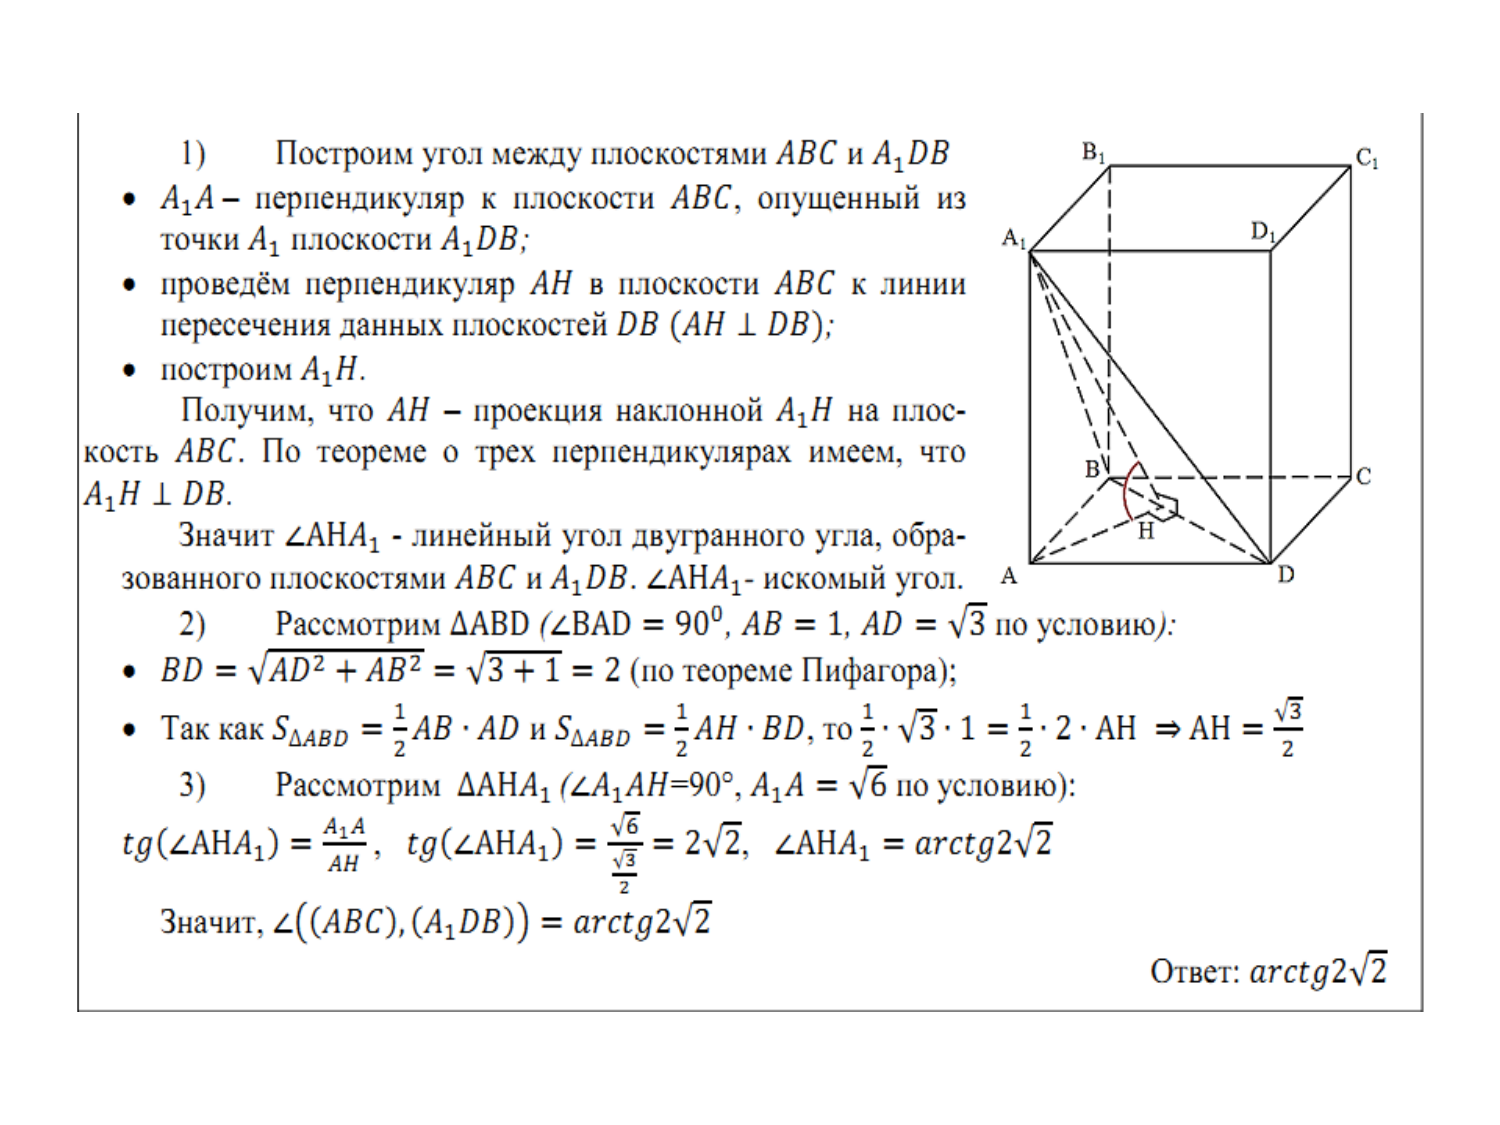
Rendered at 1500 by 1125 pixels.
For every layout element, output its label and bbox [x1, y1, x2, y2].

picture [76, 113, 1427, 1012]
